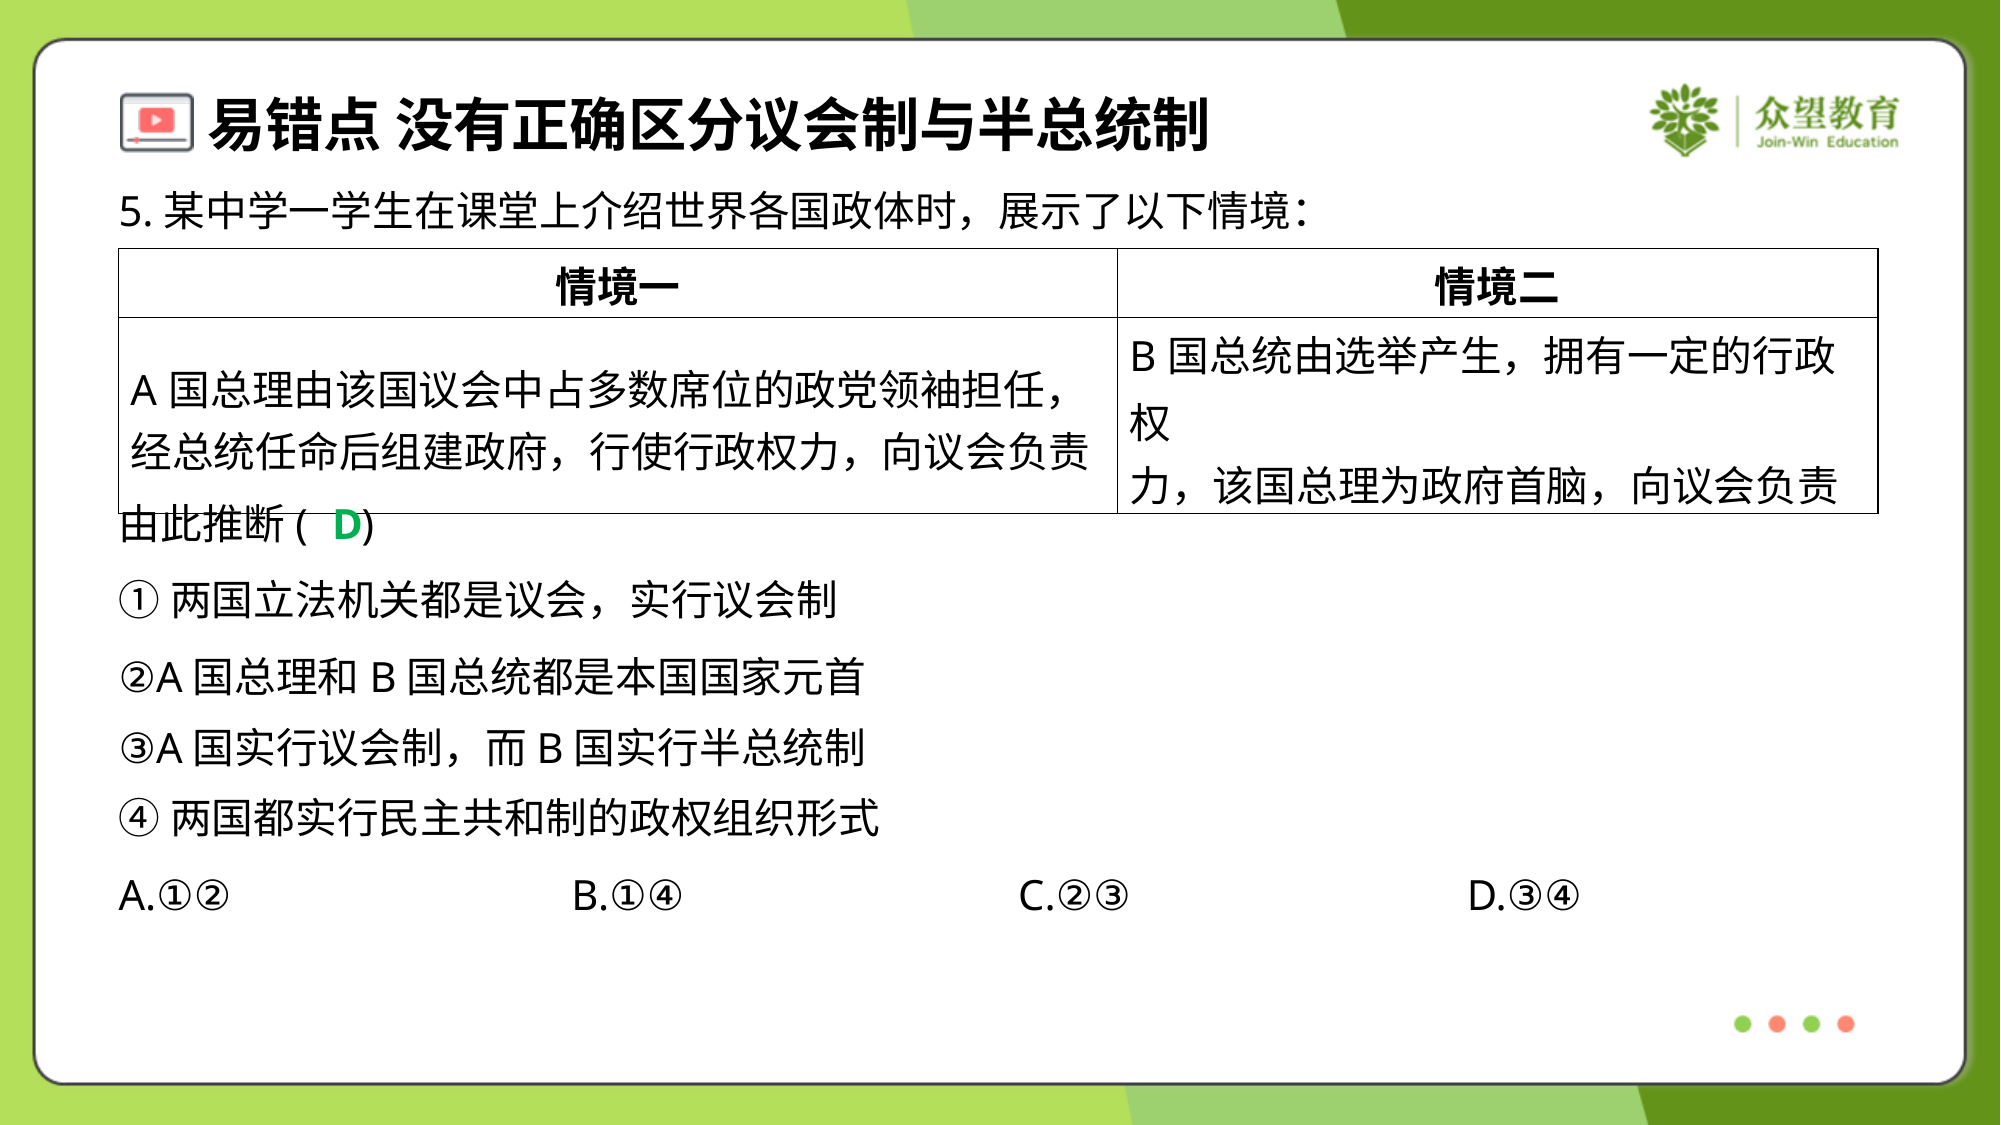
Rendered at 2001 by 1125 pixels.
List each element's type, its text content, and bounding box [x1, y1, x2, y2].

text_box 由此推断( ) [118, 473, 315, 540]
text_box D [315, 473, 380, 541]
text_box ①两国立法机关都是议会，实行议会制 ②A国总理和B国总统都是本国国家元首 ③A国实行议会制，而B国实行半总统制 ④两国都实行民主共和制的政权组织形式 [118, 548, 1883, 764]
table_header 情境二 [1118, 249, 1877, 317]
text_box A.①② B.①④ C.②③ D.③④ [118, 843, 1883, 910]
picture [0, 0, 2000, 1125]
table_cell A国总理由该国议会中占多数席位的政党领袖担任， 经总统任命后组建政府，行使行政权力，向议会负责 [119, 318, 1117, 473]
table_header 情境一 [119, 249, 1117, 317]
text_box 5.某中学一学生在课堂上介绍世界各国政体时，展示了以下情境： [118, 159, 1923, 226]
text_box 由此推断( ) [380, 473, 1883, 540]
table_cell B国总统由选举产生，拥有一定的行政权 力，该国总理为政府首脑，向议会负责 [1118, 318, 1877, 473]
